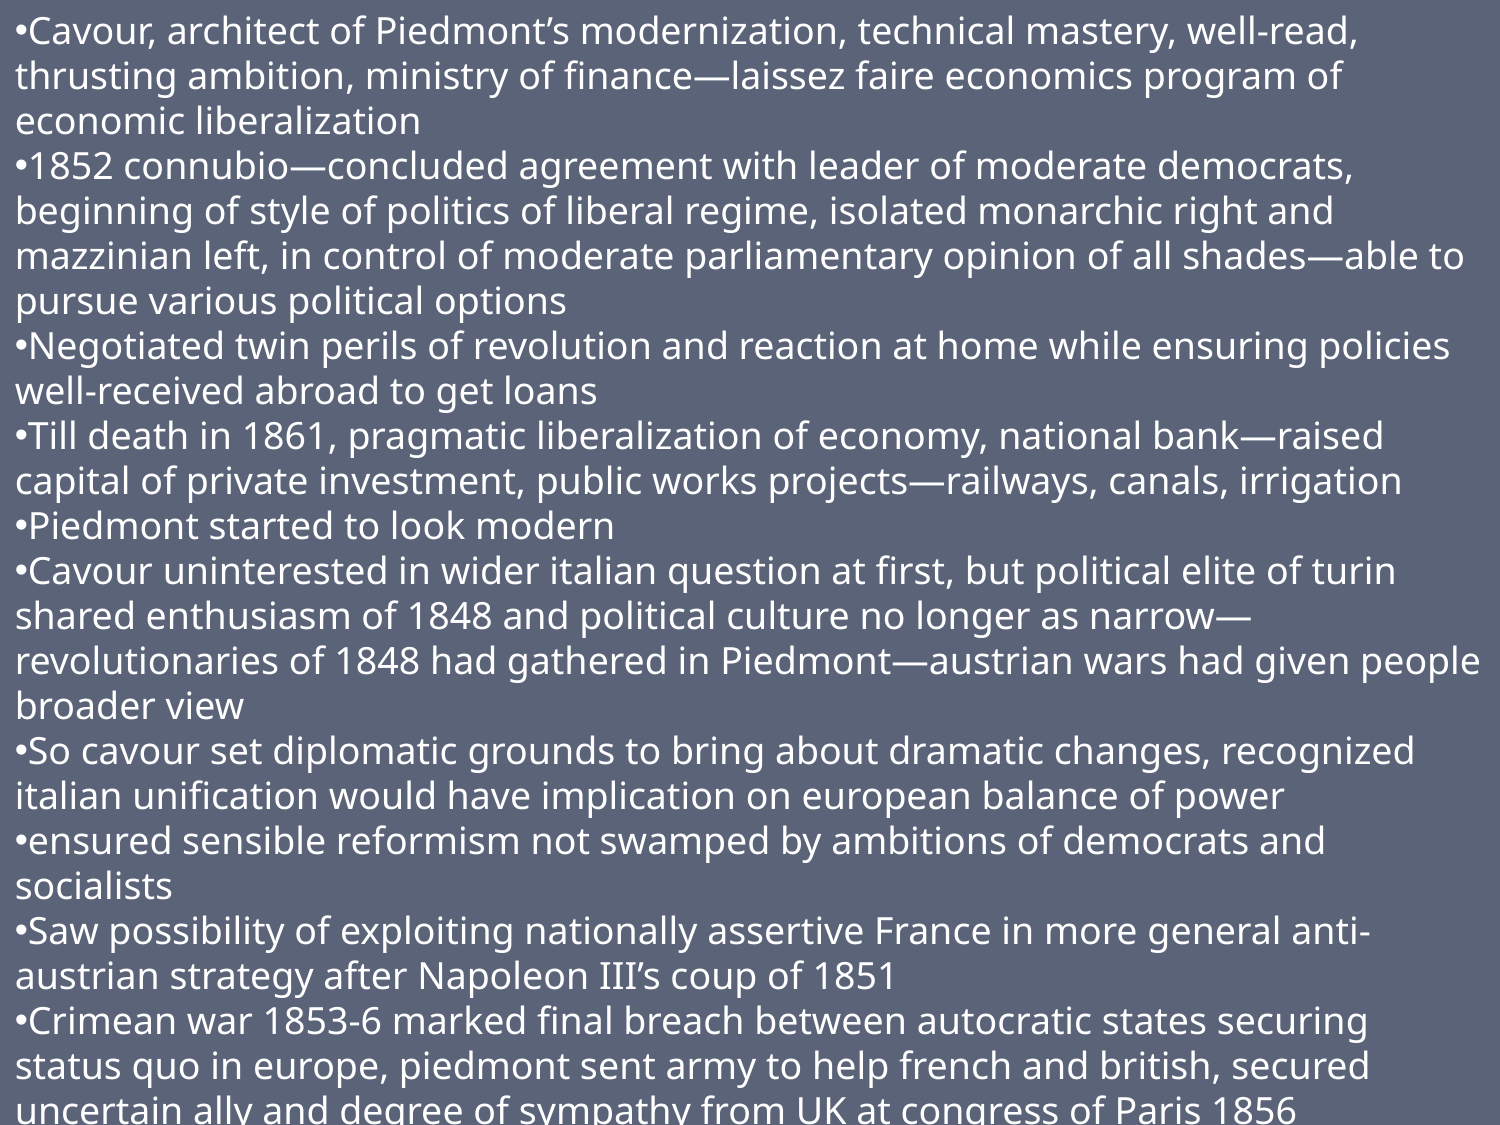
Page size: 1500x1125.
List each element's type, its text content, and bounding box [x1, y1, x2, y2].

text_box Cavour, architect of Piedmont’s modernization, technical mastery, well-read, thrusting ambition, ministry of finance—laissez faire economics program of economic liberalization 1852 connubio—concluded agreement with leader of moderate democrats, beginning of style of politics of liberal regime, isolated monarchic right and mazzinian left, in control of moderate parliamentary opinion of all shades—able to pursue various political options Negotiated twin perils of revolution and reaction at home while ensuring policies well-received abroad to get loans Till death in 1861, pragmatic liberalization of economy, national bank—raised capital of private investment, public works projects—railways, canals, irrigation Piedmont started to look modern Cavour uninterested in wider italian question at first, but political elite of turin shared enthusiasm of 1848 and political culture no longer as narrow—revolutionaries of 1848 had gathered in Piedmont—austrian wars had given people broader view So cavour set diplomatic grounds to bring about dramatic changes, recognized italian unification would have implication on european balance of power ensured sensible reformism not swamped by ambitions of democrats and socialists Saw possibility of exploiting nationally assertive France in more general anti-austrian strategy after Napoleon III’s coup of 1851 Crimean war 1853-6 marked final breach between autocratic states securing status quo in europe, piedmont sent army to help french and british, secured uncertain ally and degree of sympathy from UK at congress of Paris 1856 Cavour couldn’t risk conventional trial of strength against Austria, but persuaded UK and France that Piedmont constituted important buffer against potentially dominant continental state, focused diplomatic efforts on france were Napoleon III was more sympathetic to Italian cause, secret meeting committed Napoleon to support Piedmont in event of Austria war [0, 0, 1500, 1125]
